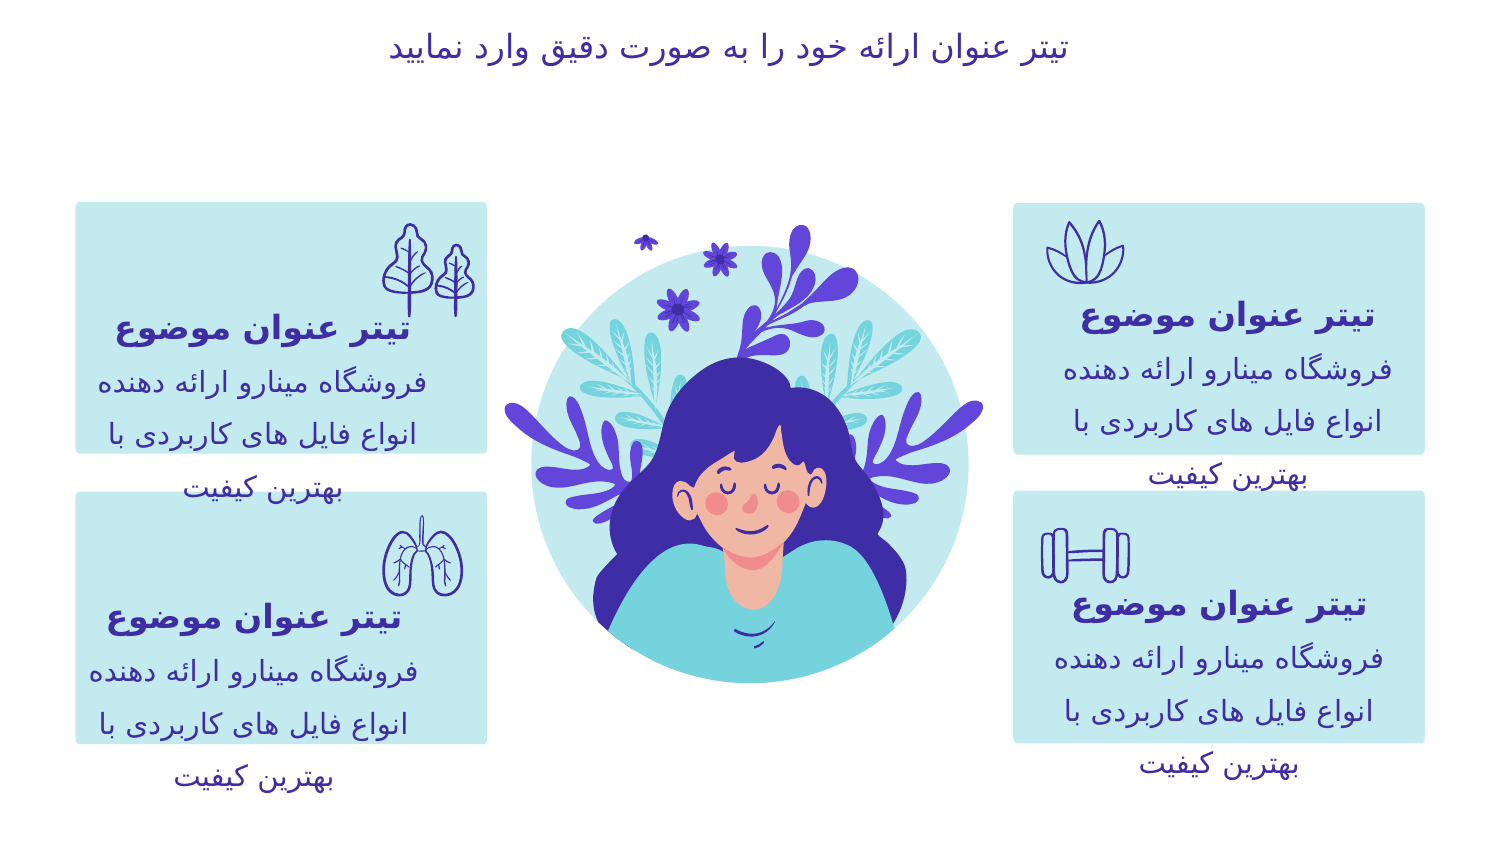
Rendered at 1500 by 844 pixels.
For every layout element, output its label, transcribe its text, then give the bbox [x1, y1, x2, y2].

text_box [75, 201, 488, 454]
text_box تیتر عنوان ارائه خود را به صورت دقیق وارد نمایید [225, 17, 1234, 73]
text_box تیتر عنوان موضوع فروشگاه مینارو ارائه دهنده انواع فایل های کاربردی با بهترین کیفیت [1023, 554, 1415, 787]
text_box [1013, 202, 1425, 455]
text_box [1013, 490, 1425, 744]
text_box تیتر عنوان موضوع فروشگاه مینارو ارائه دهنده انواع فایل های کاربردی با بهترین کیفیت [1032, 265, 1424, 498]
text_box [381, 514, 465, 597]
text_box تیتر عنوان موضوع فروشگاه مینارو ارائه دهنده انواع فایل های کاربردی با بهترین کیفیت [57, 568, 450, 800]
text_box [503, 222, 985, 684]
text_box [1045, 219, 1126, 285]
text_box تیتر عنوان موضوع فروشگاه مینارو ارائه دهنده انواع فایل های کاربردی با بهترین کیفیت [66, 278, 459, 511]
text_box [75, 491, 488, 745]
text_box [1040, 527, 1131, 584]
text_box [381, 222, 476, 318]
